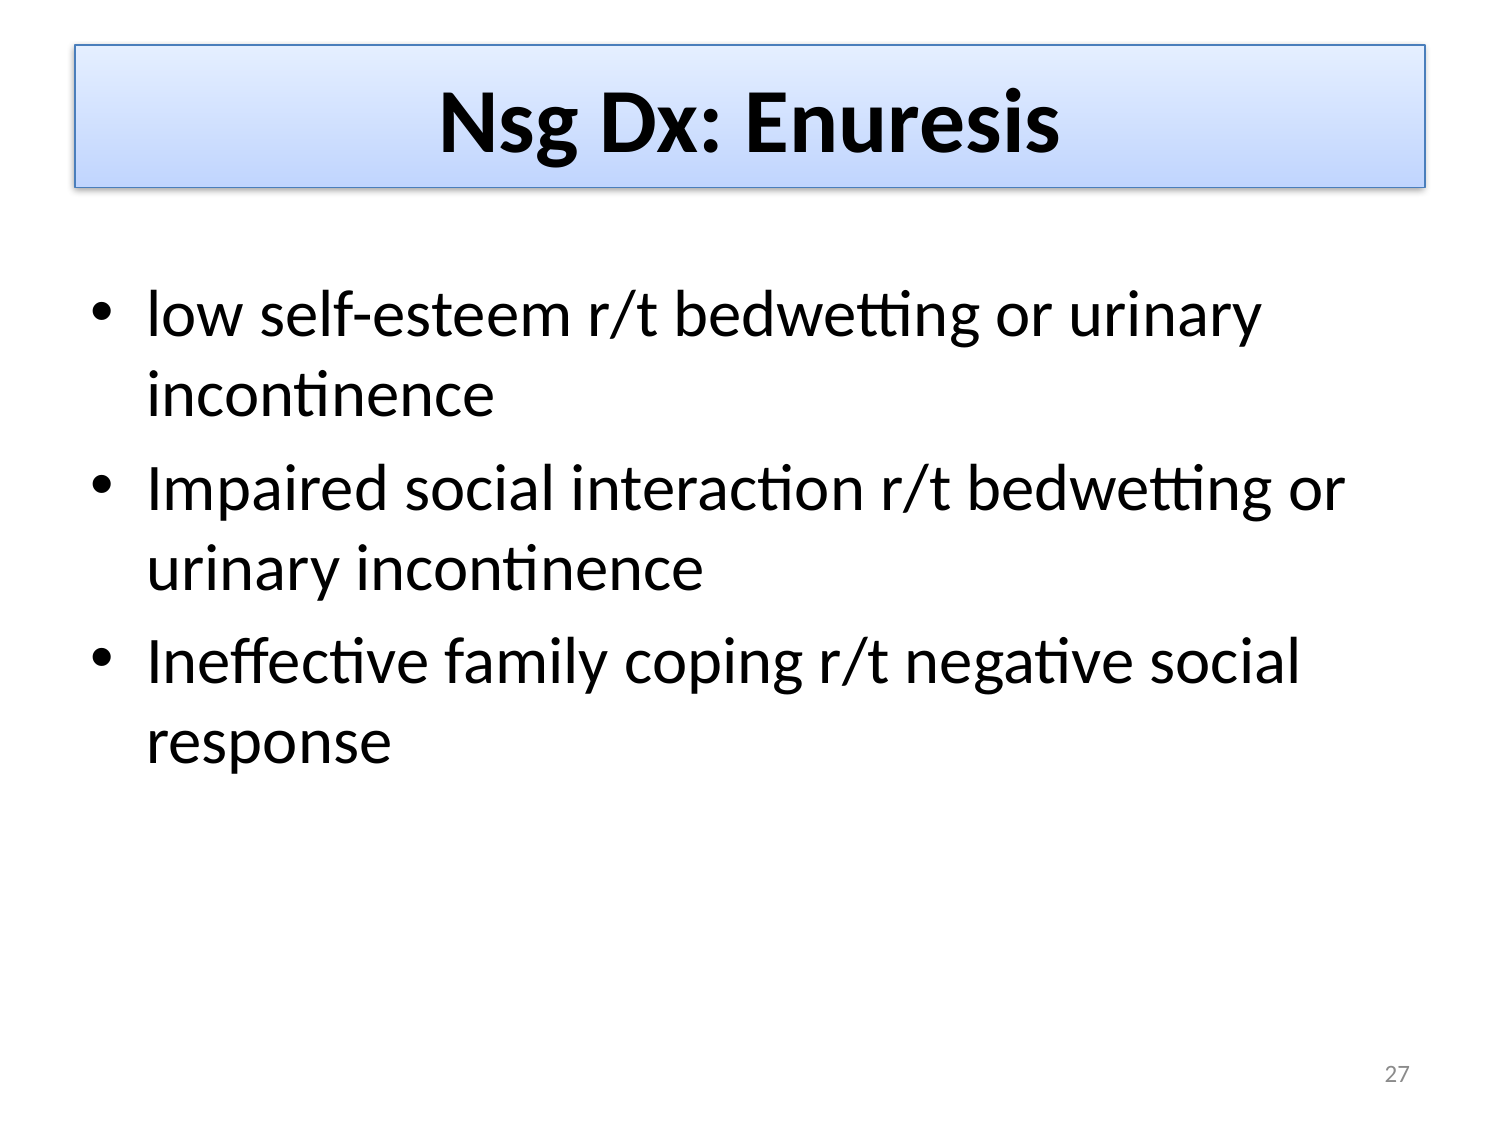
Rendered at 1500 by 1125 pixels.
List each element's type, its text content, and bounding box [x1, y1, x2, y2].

slide_number 27 [1074, 1042, 1425, 1103]
list low self-esteem r/t bedwetting or urinary incontinence Impaired social interaction r/t bedwetting or urinary incontinence Ineffective family coping r/t negative social response [75, 262, 1425, 1005]
title Nsg Dx: Enuresis [74, 44, 1426, 188]
